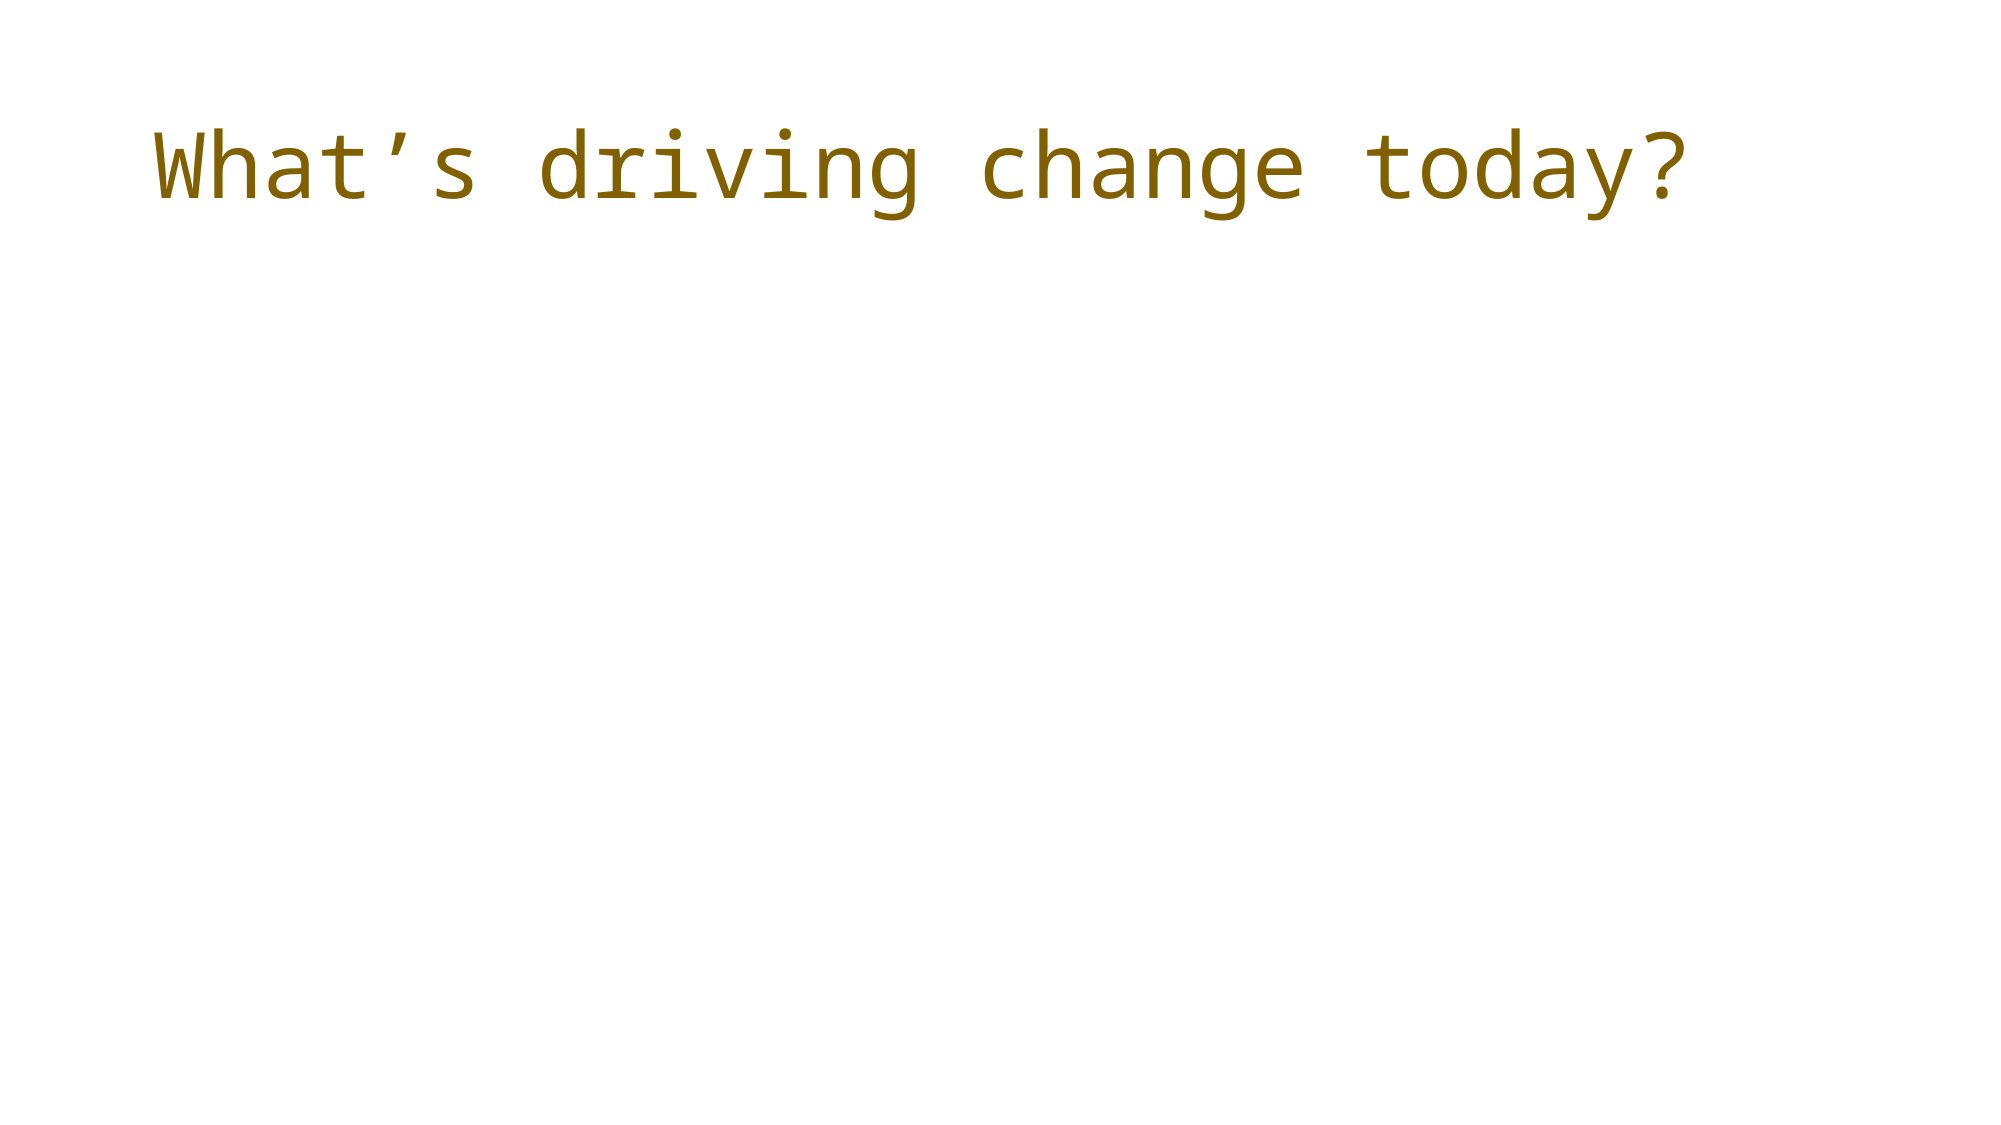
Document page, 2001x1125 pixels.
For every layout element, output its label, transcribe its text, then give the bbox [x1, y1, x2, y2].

title What’s driving change today? [137, 59, 1863, 278]
